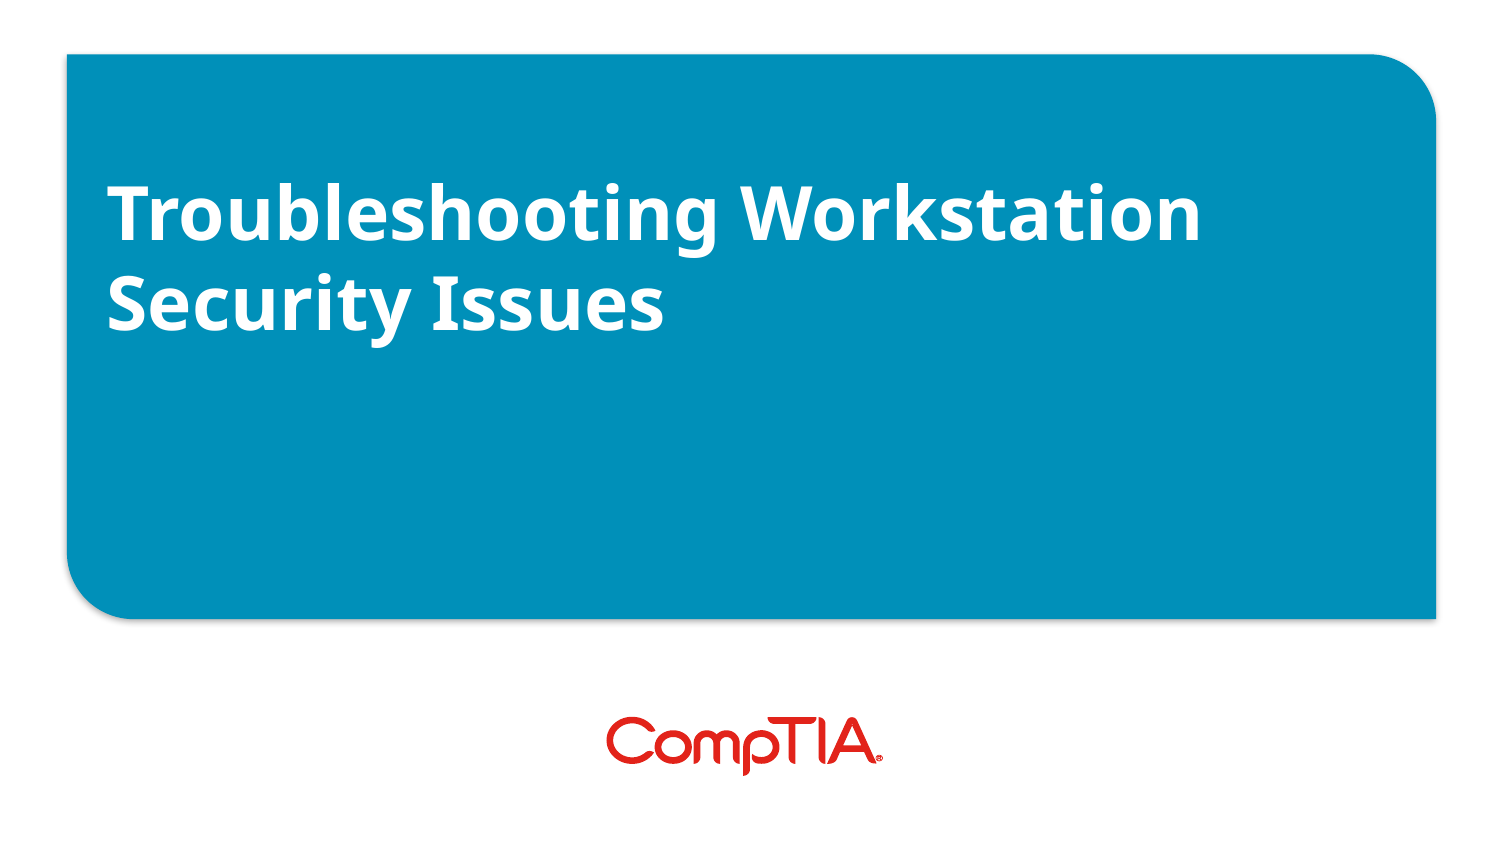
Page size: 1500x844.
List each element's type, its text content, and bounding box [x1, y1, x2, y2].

title Troubleshooting Workstation Security Issues [106, 172, 1416, 353]
